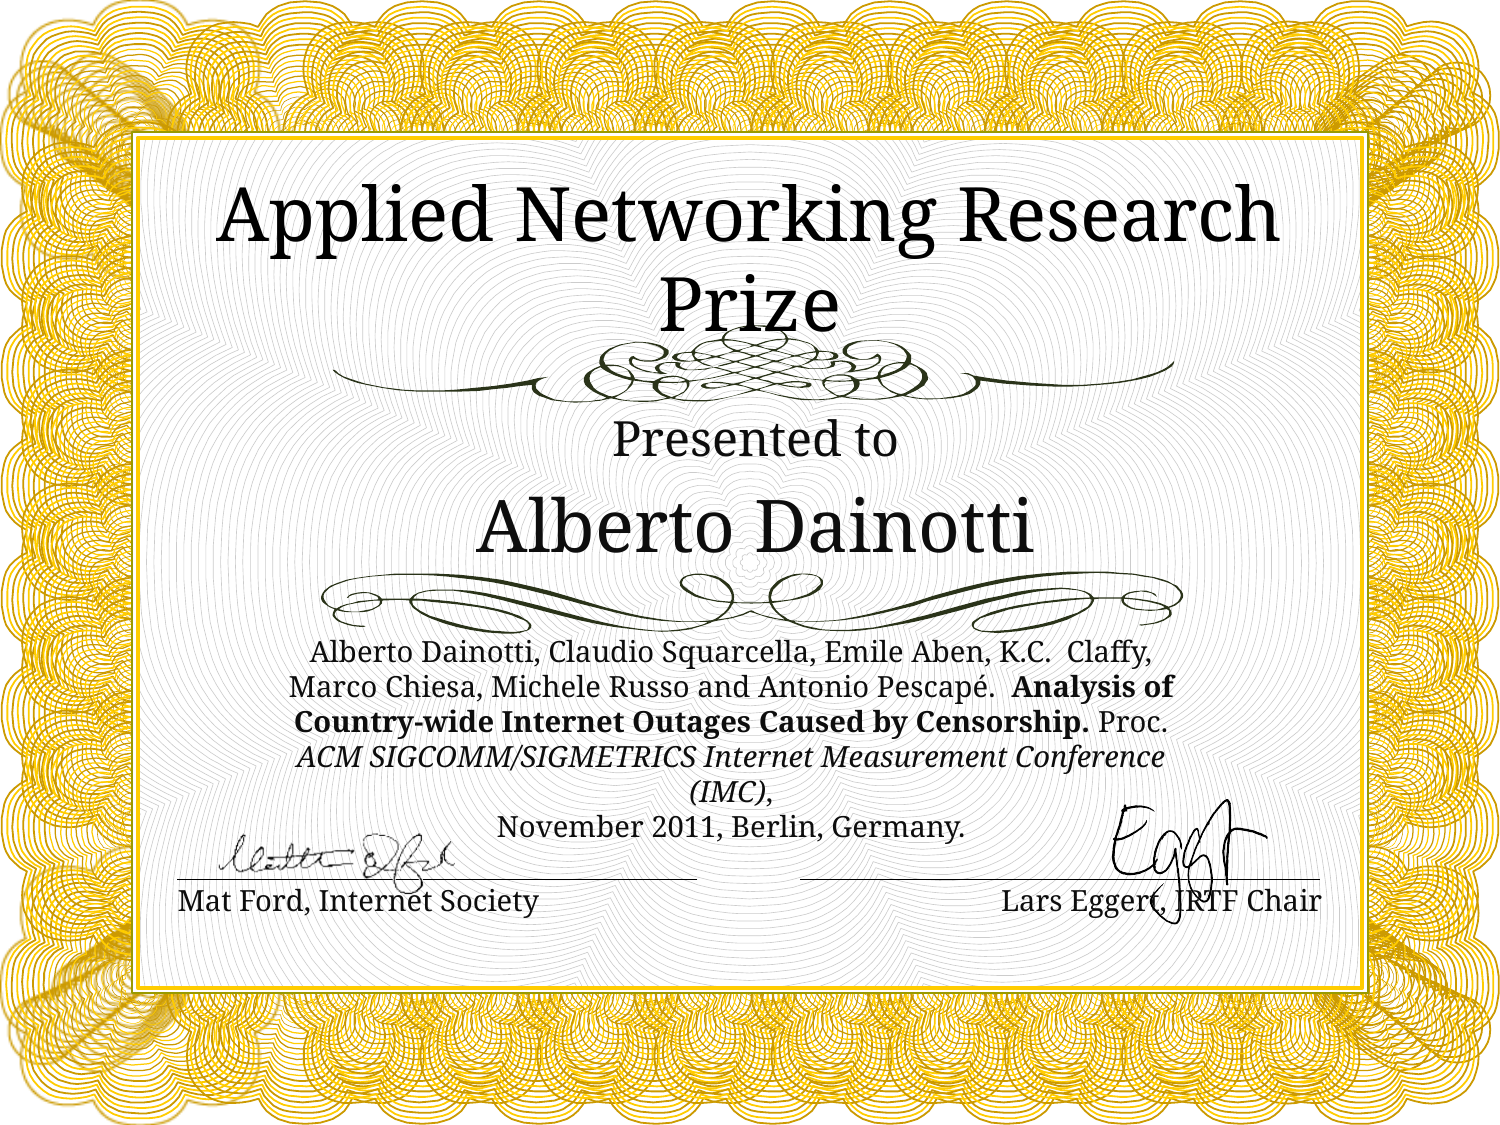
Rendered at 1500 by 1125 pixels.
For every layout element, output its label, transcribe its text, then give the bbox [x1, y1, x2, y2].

text_box Presented to Alberto Dainotti [274, 399, 1238, 575]
subtitle Alberto Dainotti, Claudio Squarcella, Emile Aben, K.C. Claffy, Marco Chiesa, Michele Russo and Antonio Pescapé. Analysis of Country-wide Internet Outages Caused by Censorship. Proc. ACM SIGCOMM/SIGMETRICS Internet Measurement Conference (IMC), November 2011, Berlin, Germany. [249, 663, 1213, 814]
text_box Mat Ford, Internet Society [162, 874, 638, 950]
picture [212, 824, 464, 902]
title Applied Networking Research Prize [162, 174, 1338, 338]
text_box Lars Eggert, IRTF Chair [862, 874, 1338, 950]
picture [1112, 799, 1268, 926]
